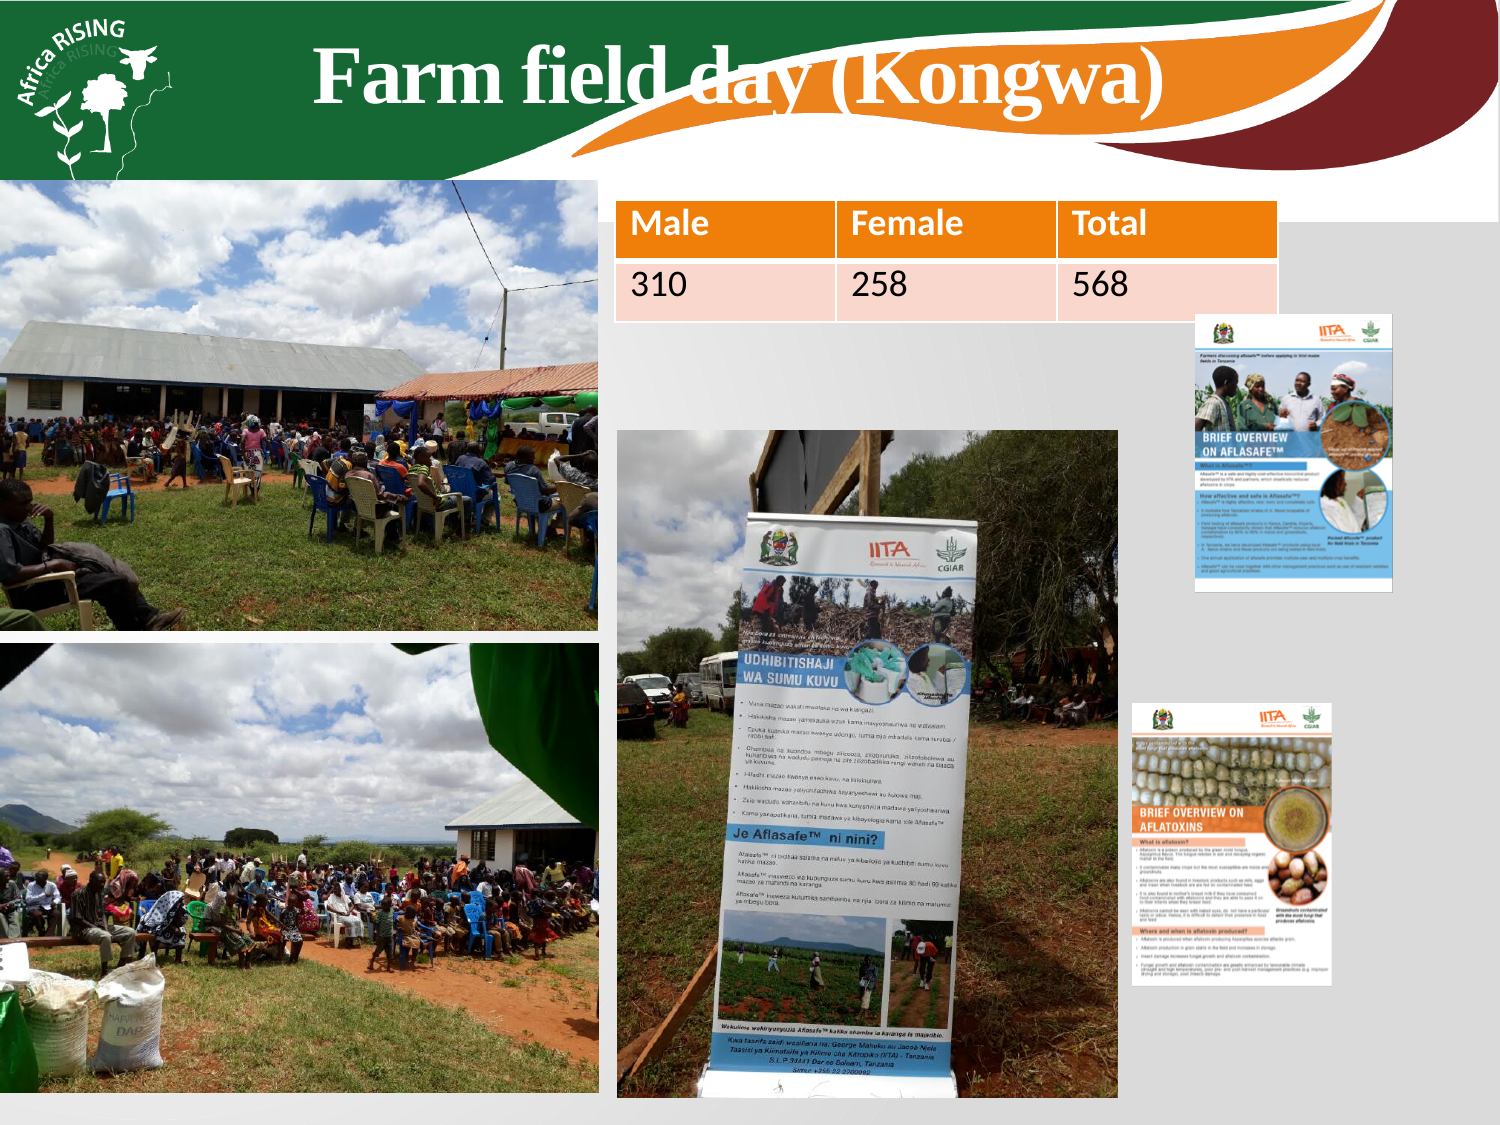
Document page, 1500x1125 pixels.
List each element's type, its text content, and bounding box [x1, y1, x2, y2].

table_cell 310 [616, 264, 835, 321]
picture [616, 430, 1118, 1098]
title Farm field day (Kongwa) [297, 12, 1493, 126]
picture [0, 642, 600, 1094]
picture [1131, 313, 1485, 1119]
table_cell 258 [837, 264, 1056, 321]
picture [0, 0, 1499, 632]
table_header Female [837, 201, 1056, 258]
table_header Male [616, 201, 835, 258]
table_header Total [1058, 201, 1277, 258]
table_cell 568 [1058, 264, 1277, 321]
